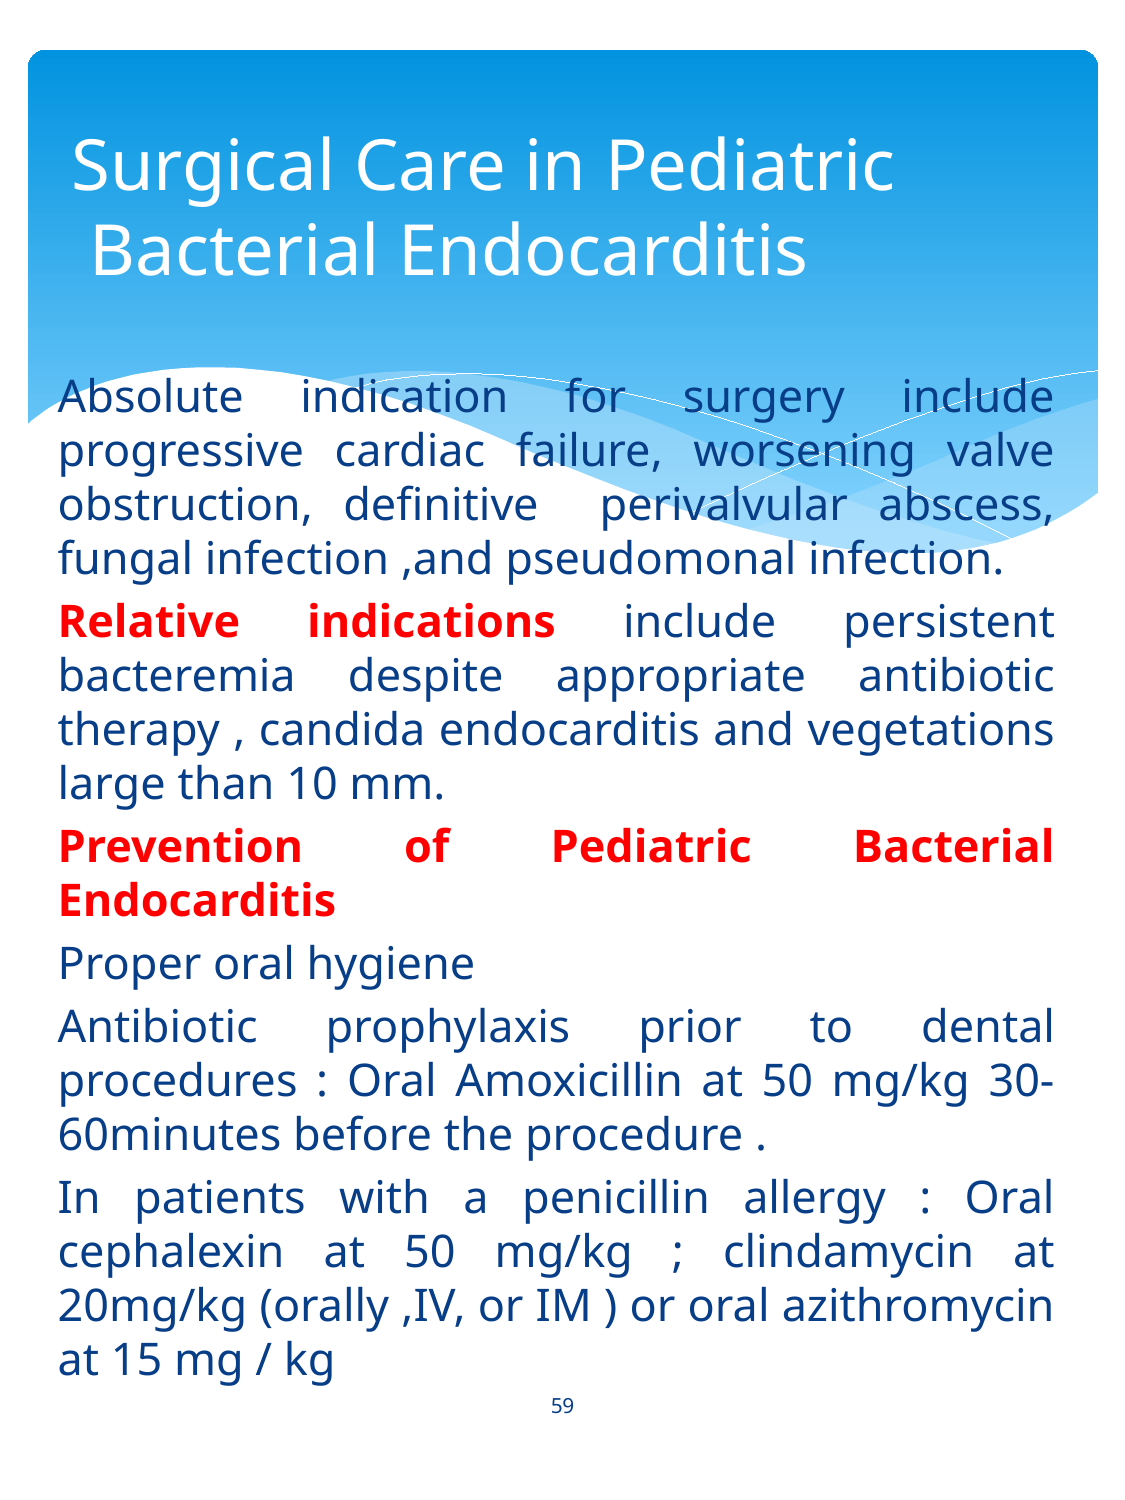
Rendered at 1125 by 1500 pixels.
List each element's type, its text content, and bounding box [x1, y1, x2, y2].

list Absolute indication for surgery include progressive cardiac failure, worsening valve obstruction, definitive perivalvular abscess, fungal infection ,and pseudomonal infection. Relative indications include persistent bacteremia despite appropriate antibiotic therapy , candida endocarditis and vegetations large than 10 mm. Prevention of Pediatric Bacterial Endocarditis Proper oral hygiene Antibiotic prophylaxis prior to dental procedures : Oral Amoxicillin at 50 mg/kg 30-60minutes before the procedure . In patients with a penicillin allergy : Oral cephalexin at 50 mg/kg ; clindamycin at 20mg/kg (orally ,IV, or IM ) or oral azithromycin at 15 mg / kg [42, 360, 1071, 1400]
slide_number 59 [491, 1367, 634, 1447]
title Surgical Care in Pediatric Bacterial Endocarditis [56, 109, 1069, 384]
